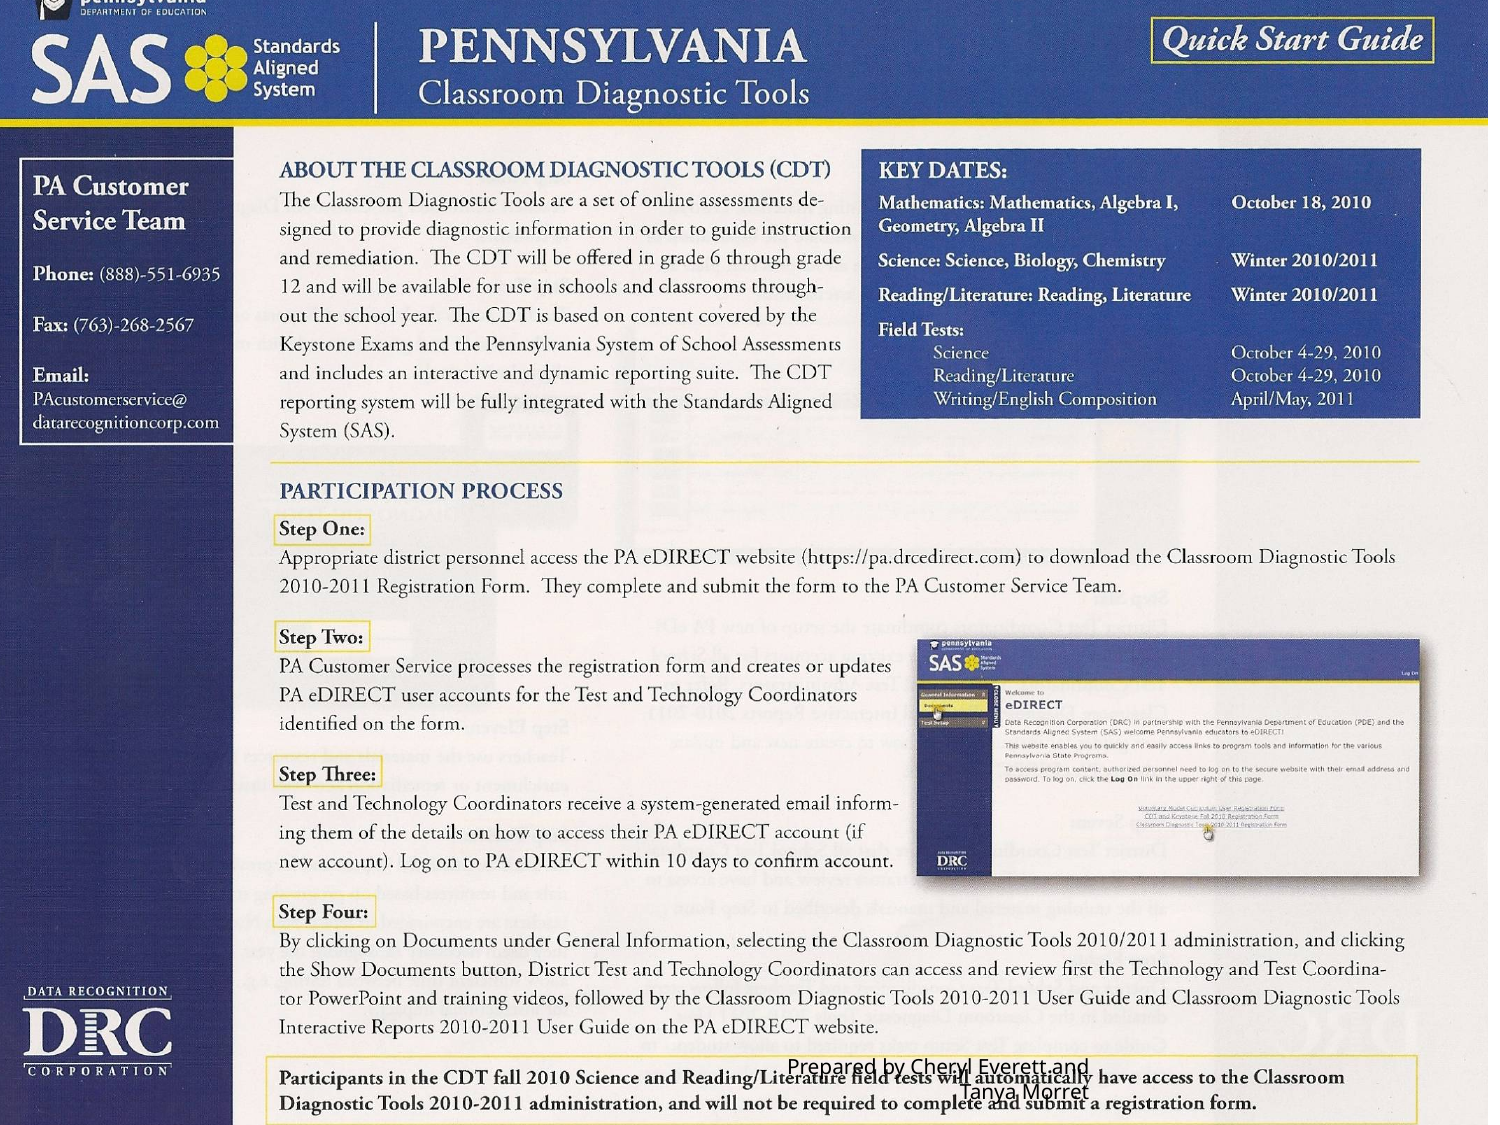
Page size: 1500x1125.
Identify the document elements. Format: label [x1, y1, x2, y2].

list [0, 0, 1488, 1125]
